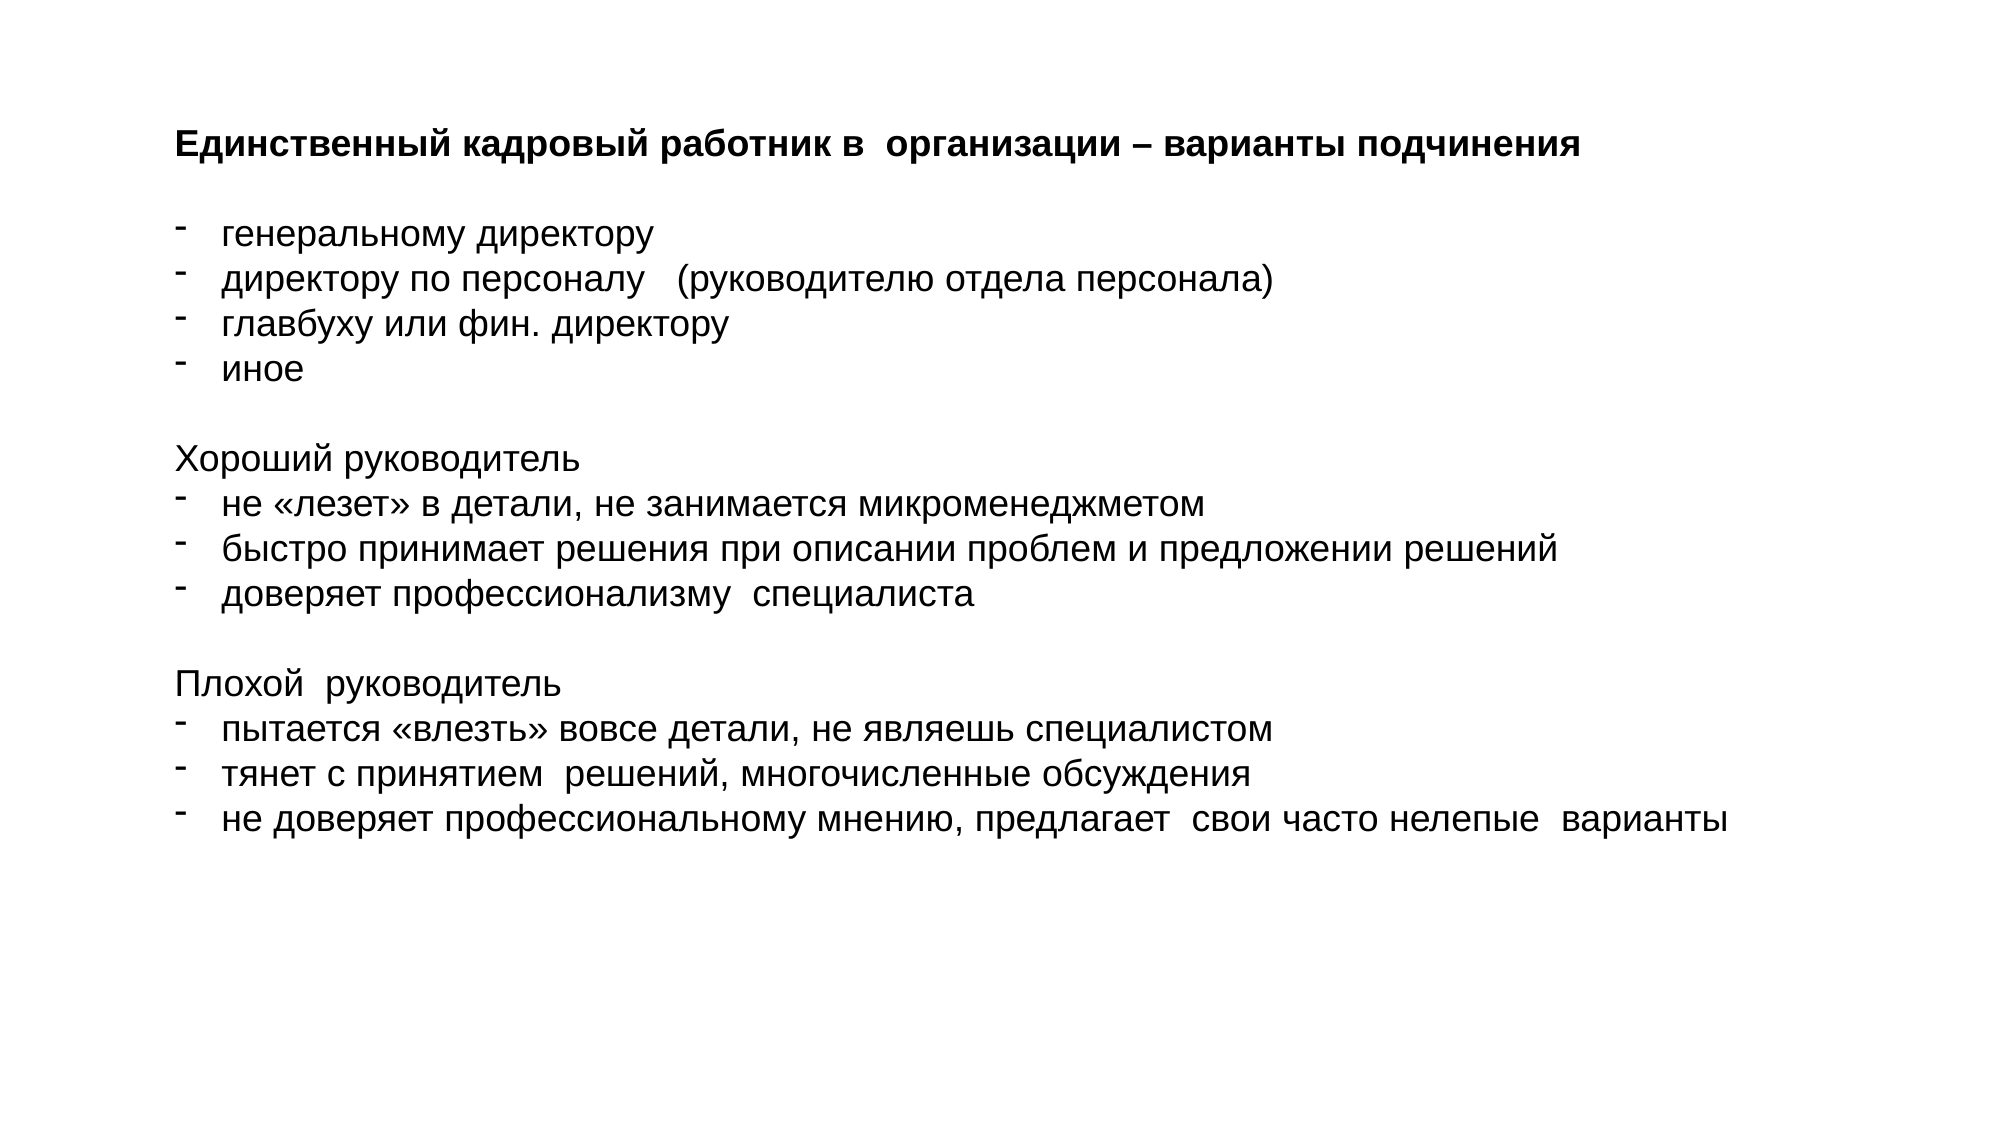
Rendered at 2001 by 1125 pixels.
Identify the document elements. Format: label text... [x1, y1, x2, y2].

text_box Единственный кадровый работник в организации – варианты подчинения генеральному директору директору по персоналу (руководителю отдела персонала) главбуху или фин. директору иное Хороший руководитель не «лезет» в детали, не занимается микроменеджметом быстро принимает решения при описании проблем и предложении решений доверяет профессионализму специалиста Плохой руководитель пытается «влезть» вовсе детали, не являешь специалистом тянет с принятием решений, многочисленные обсуждения не доверяет профессиональному мнению, предлагает свои часто нелепые варианты [103, 111, 1849, 936]
